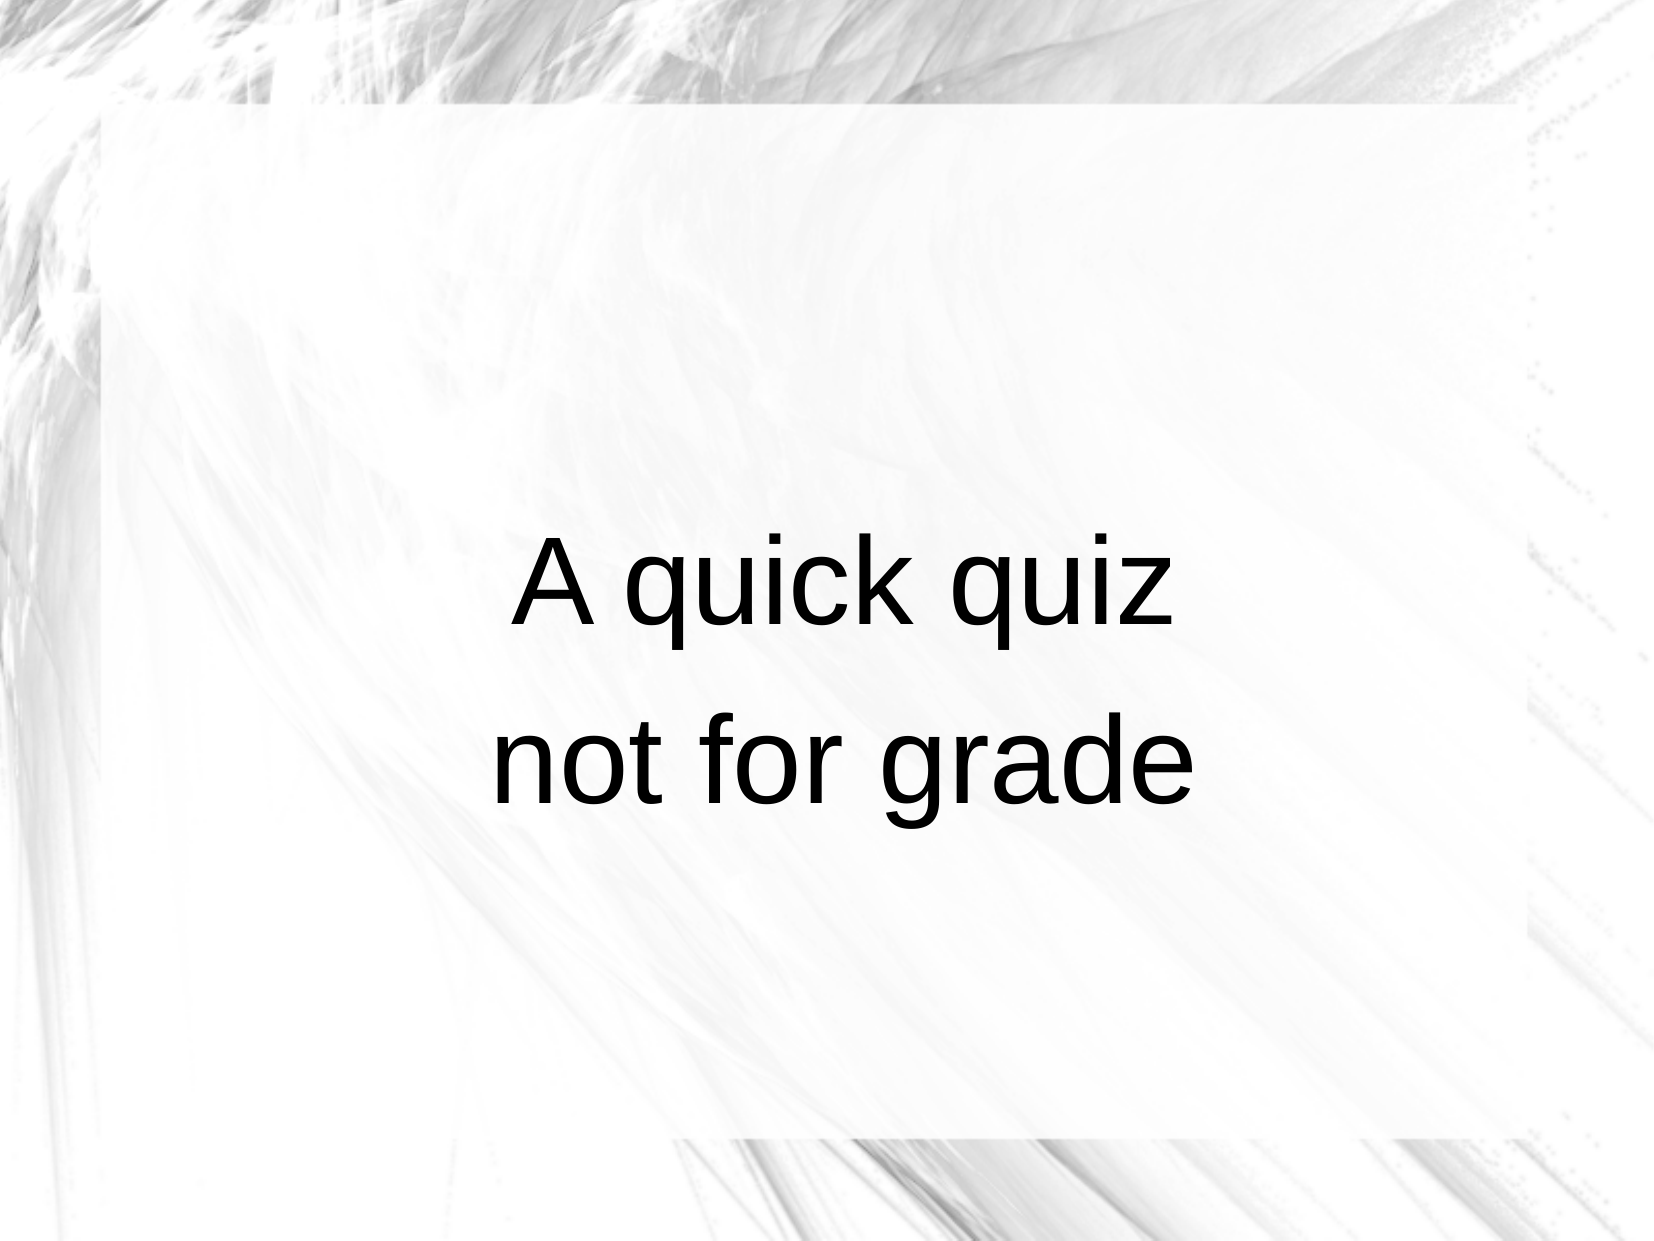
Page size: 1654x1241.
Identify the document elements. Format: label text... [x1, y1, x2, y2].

list A quick quiz not for grade [118, 319, 1571, 1109]
picture [0, 0, 1654, 1241]
